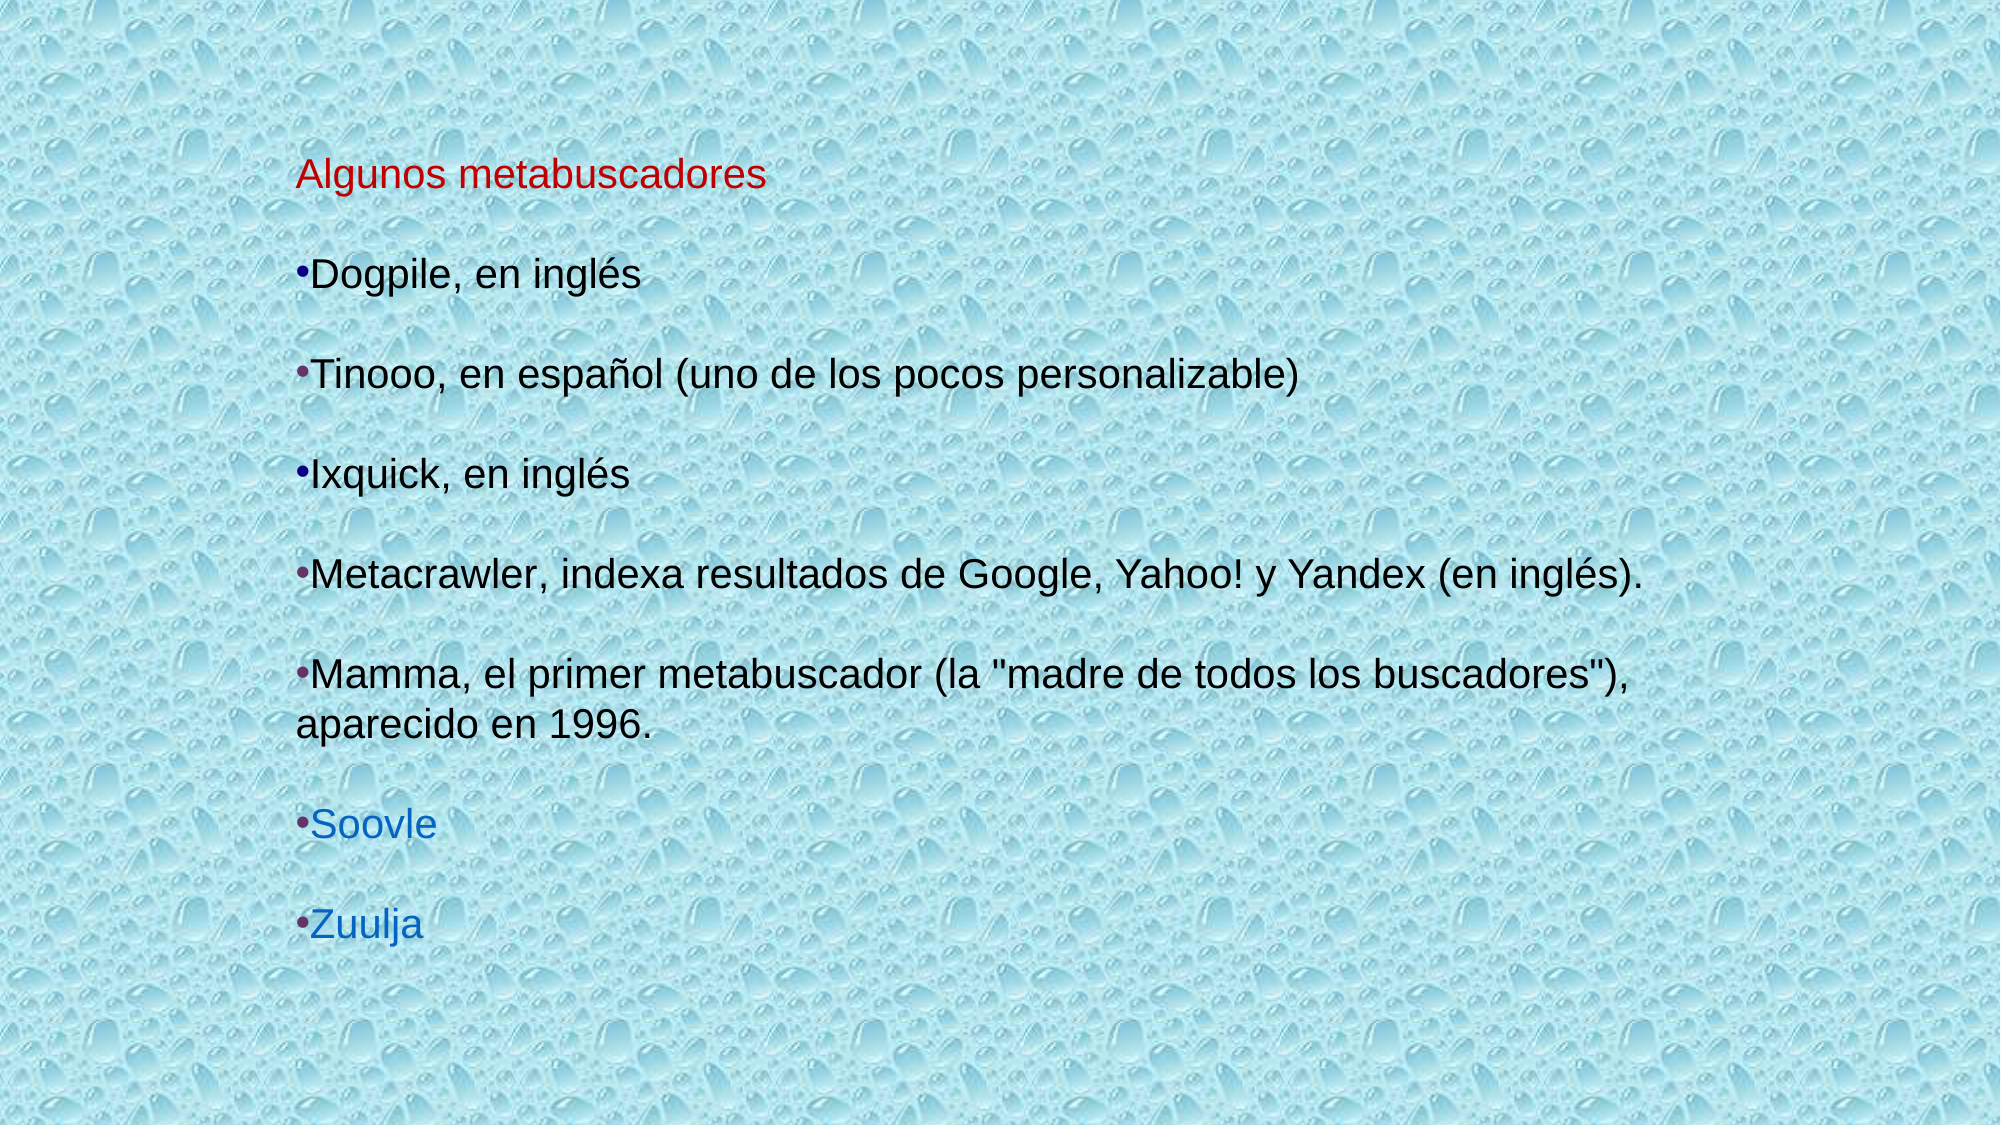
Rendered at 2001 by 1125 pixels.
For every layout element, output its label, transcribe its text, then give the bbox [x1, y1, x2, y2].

text_box Algunos metabuscadores Dogpile, en inglés Tinooo, en español (uno de los pocos personalizable) Ixquick, en inglés Metacrawler, indexa resultados de Google, Yahoo! y Yandex (en inglés). Mamma, el primer metabuscador (la "madre de todos los buscadores"), aparecido en 1996. Soovle Zuulja [280, 139, 1816, 955]
picture [0, 0, 2001, 1125]
